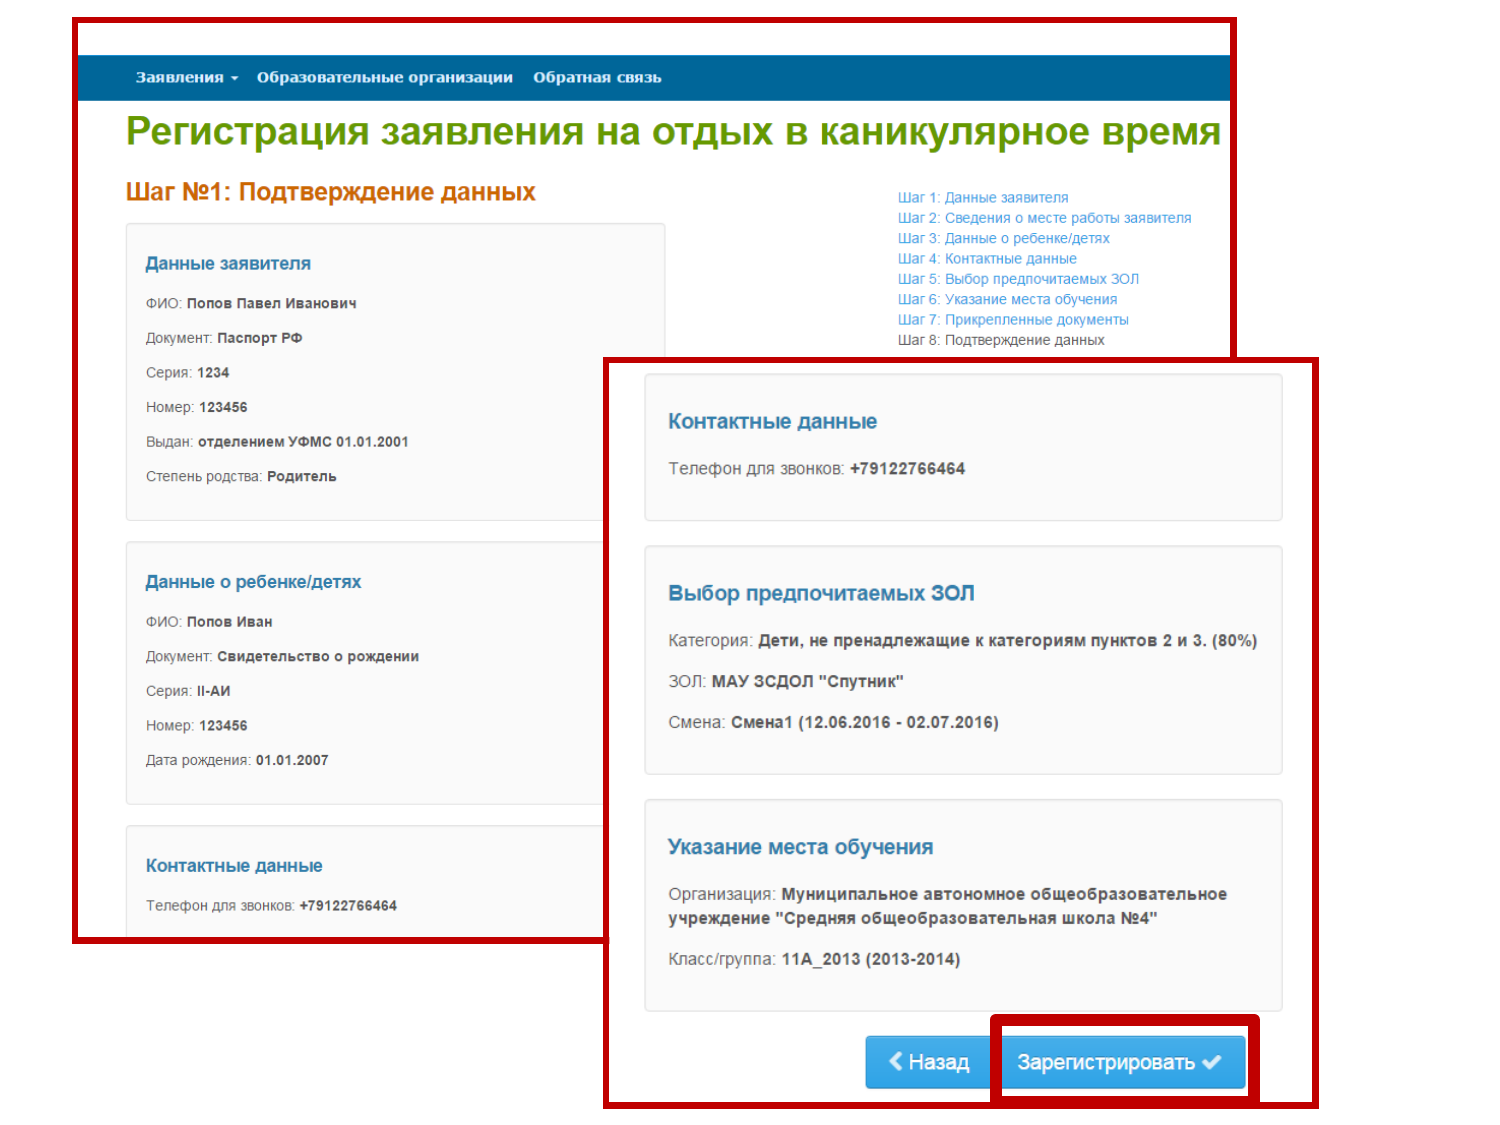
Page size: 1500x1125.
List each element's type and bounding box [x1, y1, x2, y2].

list [77, 23, 1231, 938]
picture [609, 363, 1313, 1103]
